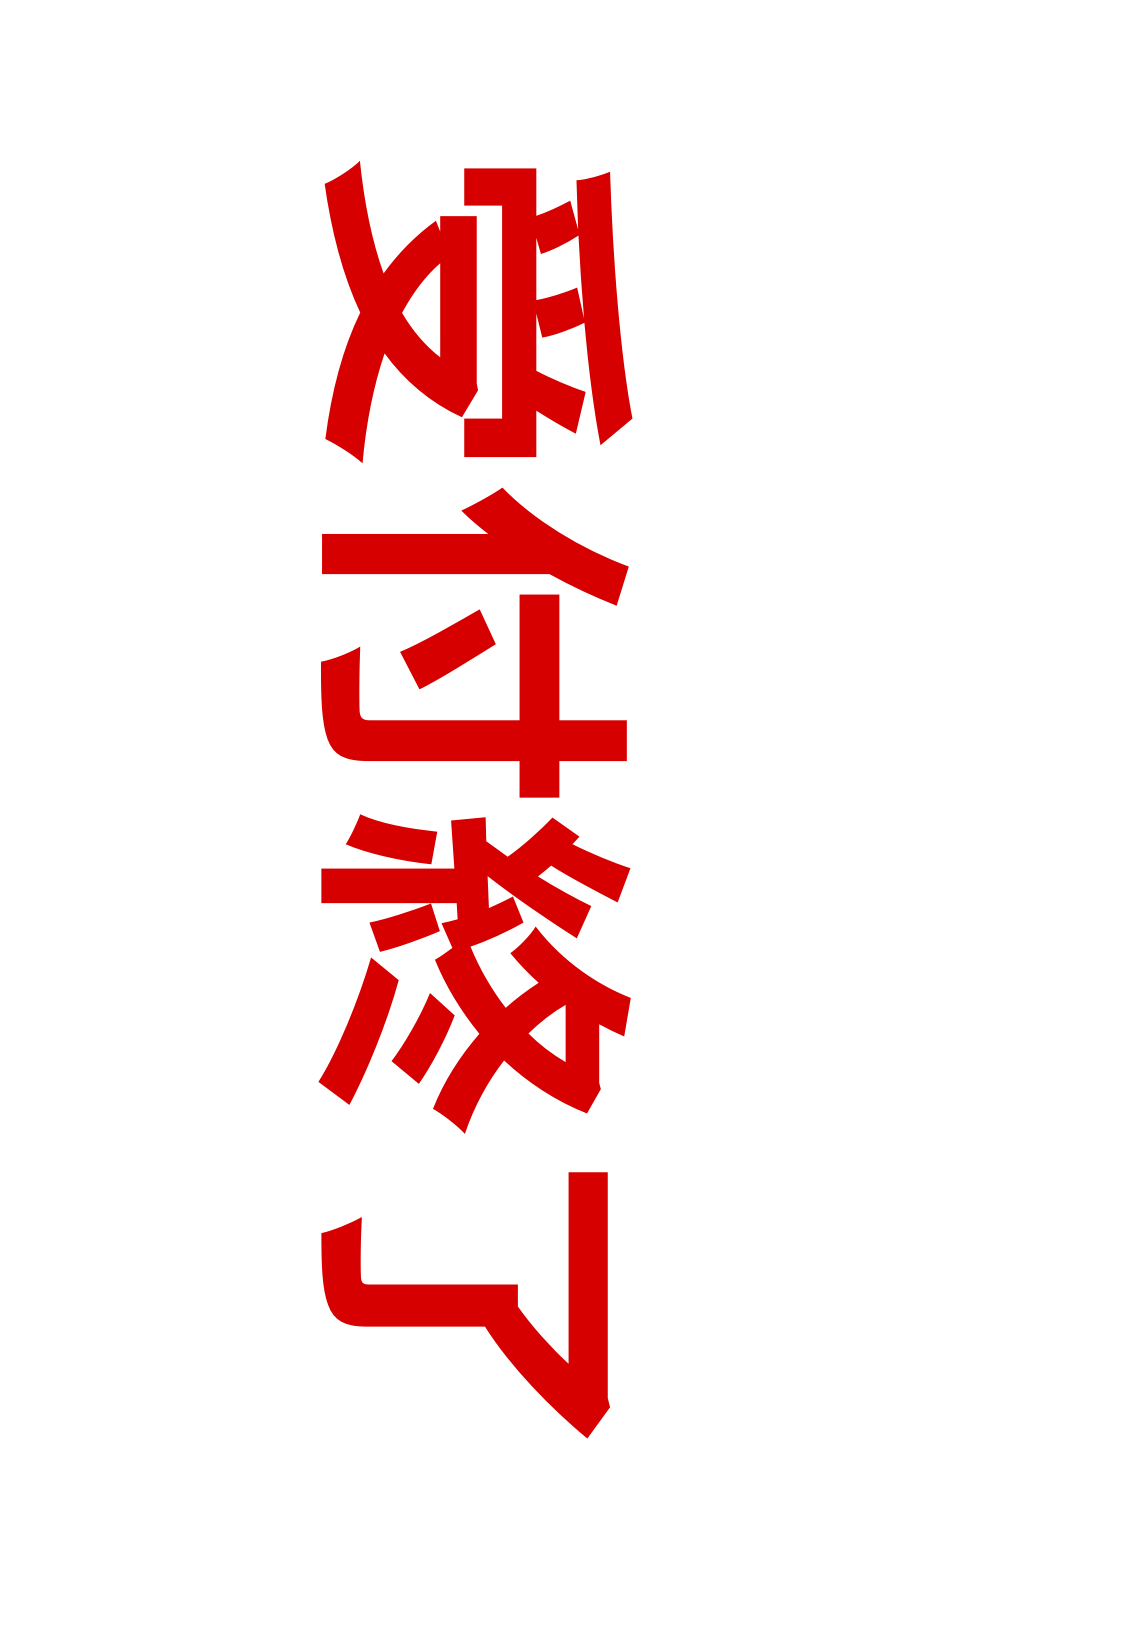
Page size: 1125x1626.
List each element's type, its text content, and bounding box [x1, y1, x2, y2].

text_box 受付終了 [278, 134, 787, 1484]
